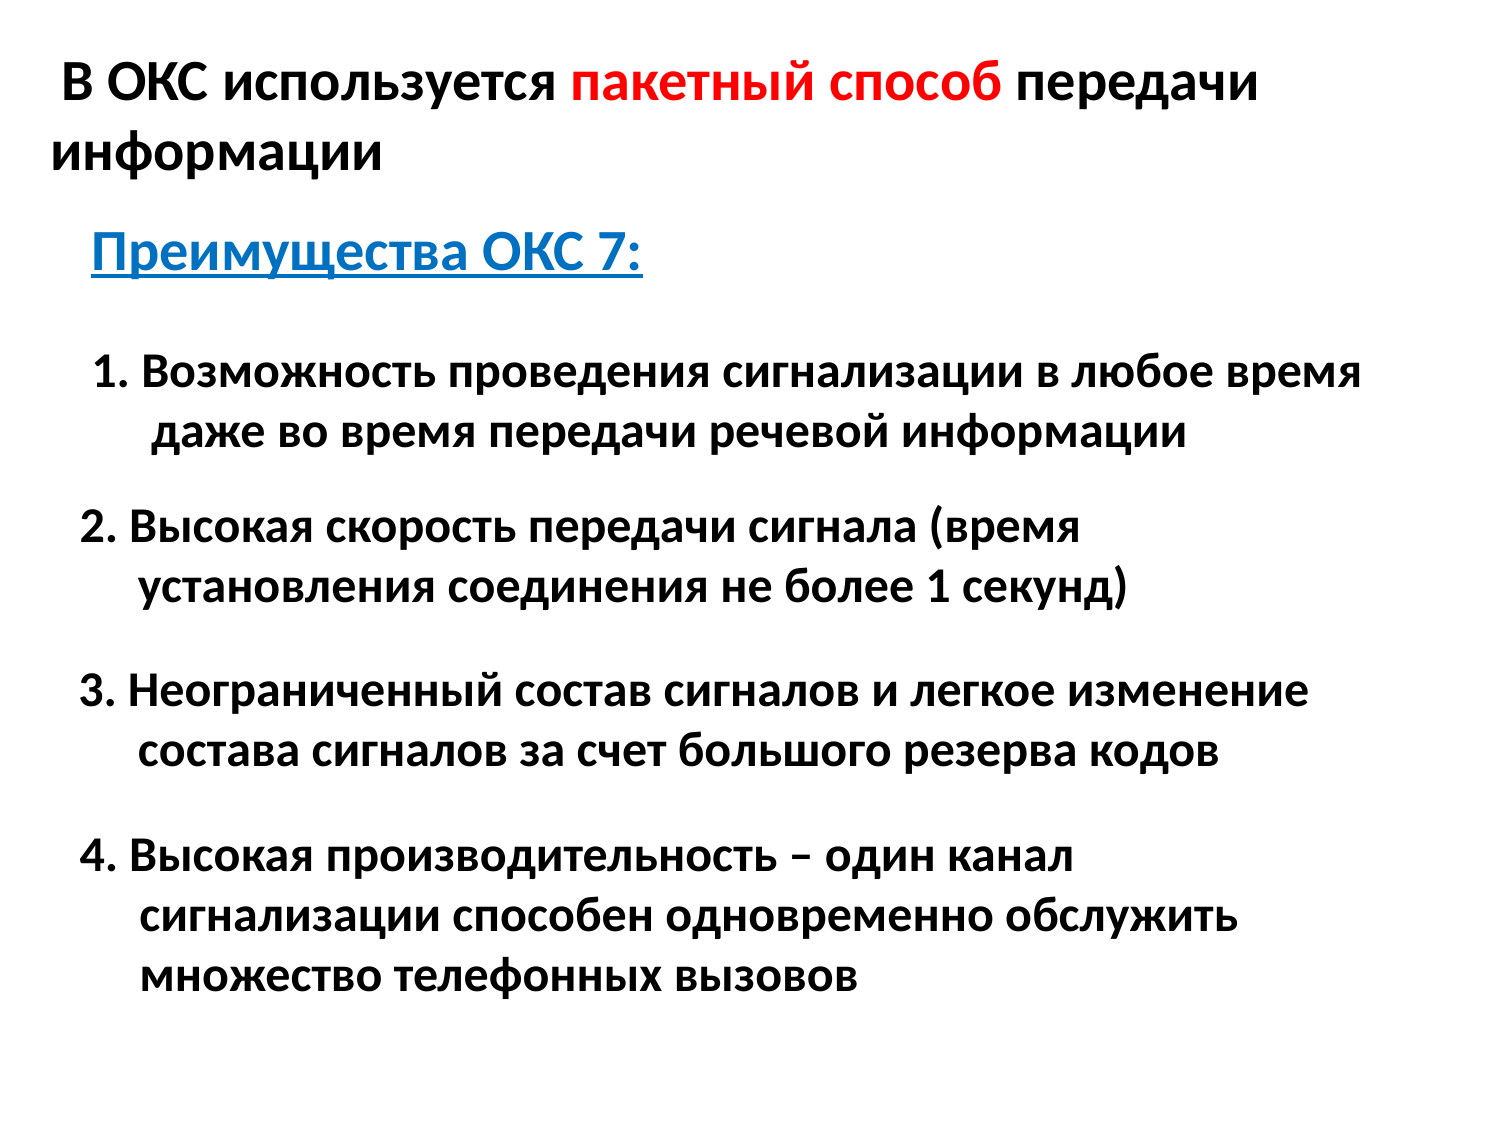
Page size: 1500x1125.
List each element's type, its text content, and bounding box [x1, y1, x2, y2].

text_box 2. Высокая скорость передачи сигнала (время установления соединения не более 1 секунд) [64, 485, 1378, 621]
text_box Преимущества ОКС 7: [76, 204, 1390, 290]
text_box 1. Возможность проведения сигнализации в любое время даже во время передачи речевой информации [76, 330, 1390, 465]
text_box 3. Неограниченный состав сигналов и легкое изменение состава сигналов за счет большого резерва кодов [63, 649, 1376, 784]
text_box В ОКС используется пакетный способ передачи информации [35, 35, 1500, 190]
text_box 4. Высокая производительность – один канал сигнализации способен одновременно обслужить множество телефонных вызовов [64, 814, 1378, 1010]
